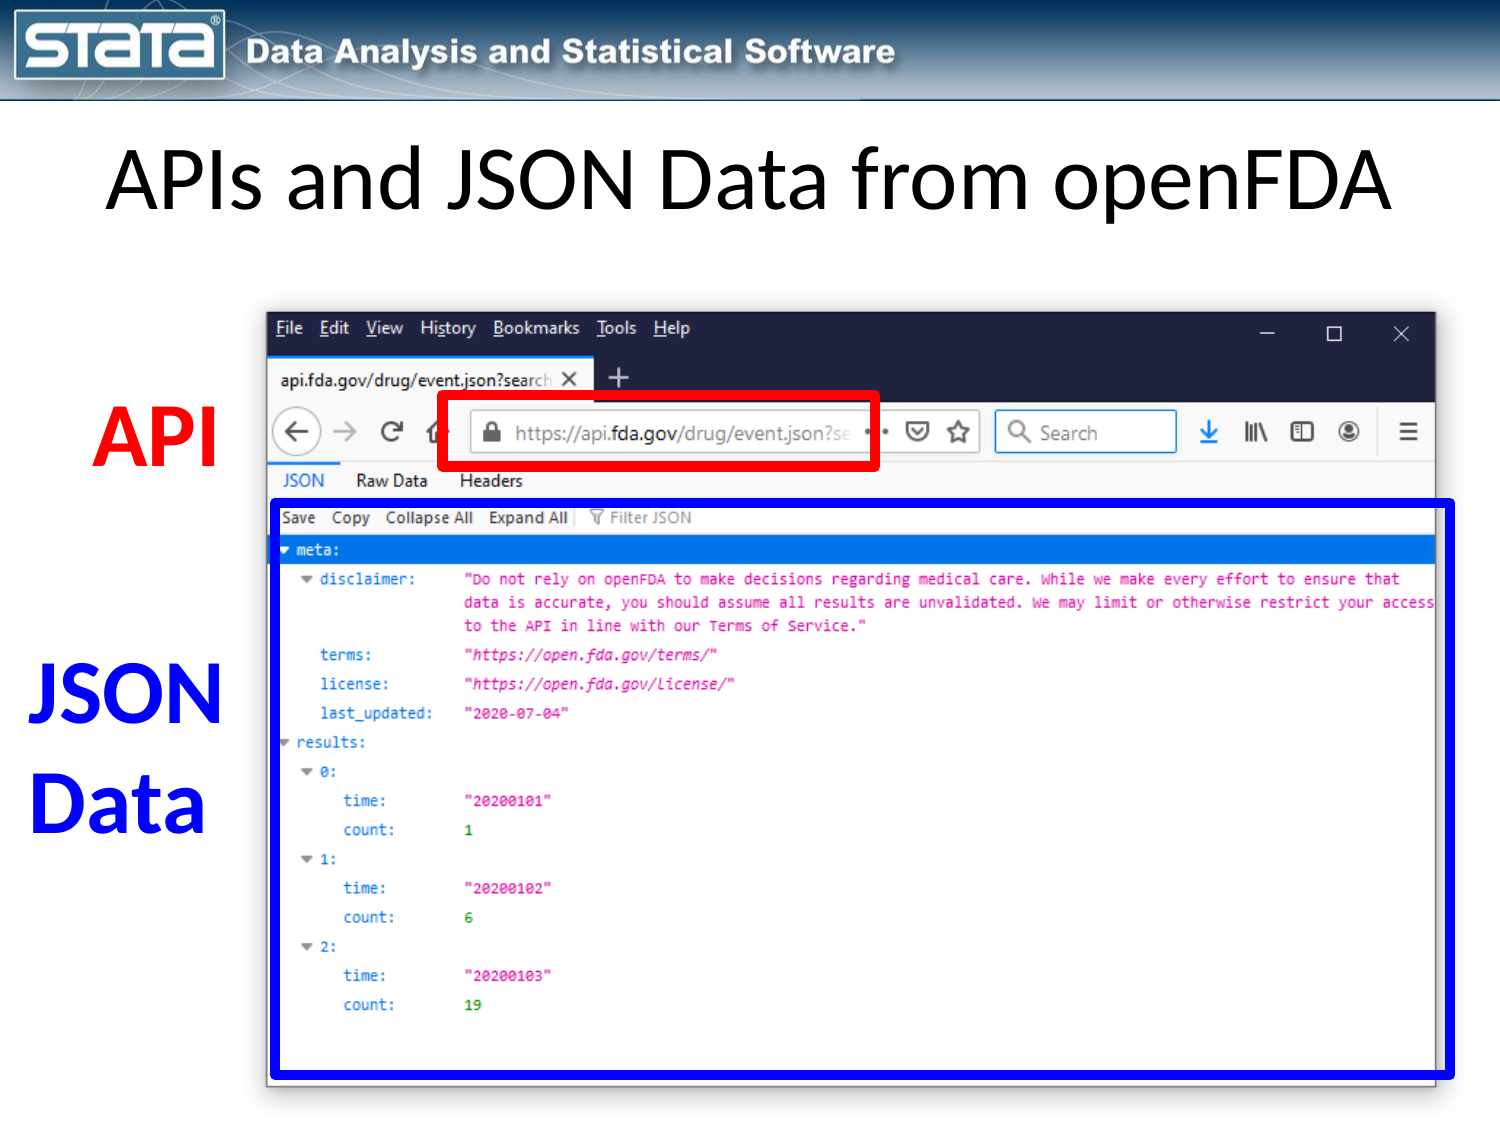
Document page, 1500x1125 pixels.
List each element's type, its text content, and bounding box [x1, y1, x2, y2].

text_box API [77, 367, 235, 493]
picture [240, 276, 1467, 1115]
picture [0, 0, 1500, 101]
title APIs and JSON Data from openFDA [0, 105, 1500, 240]
text_box JSON Data [14, 624, 235, 860]
